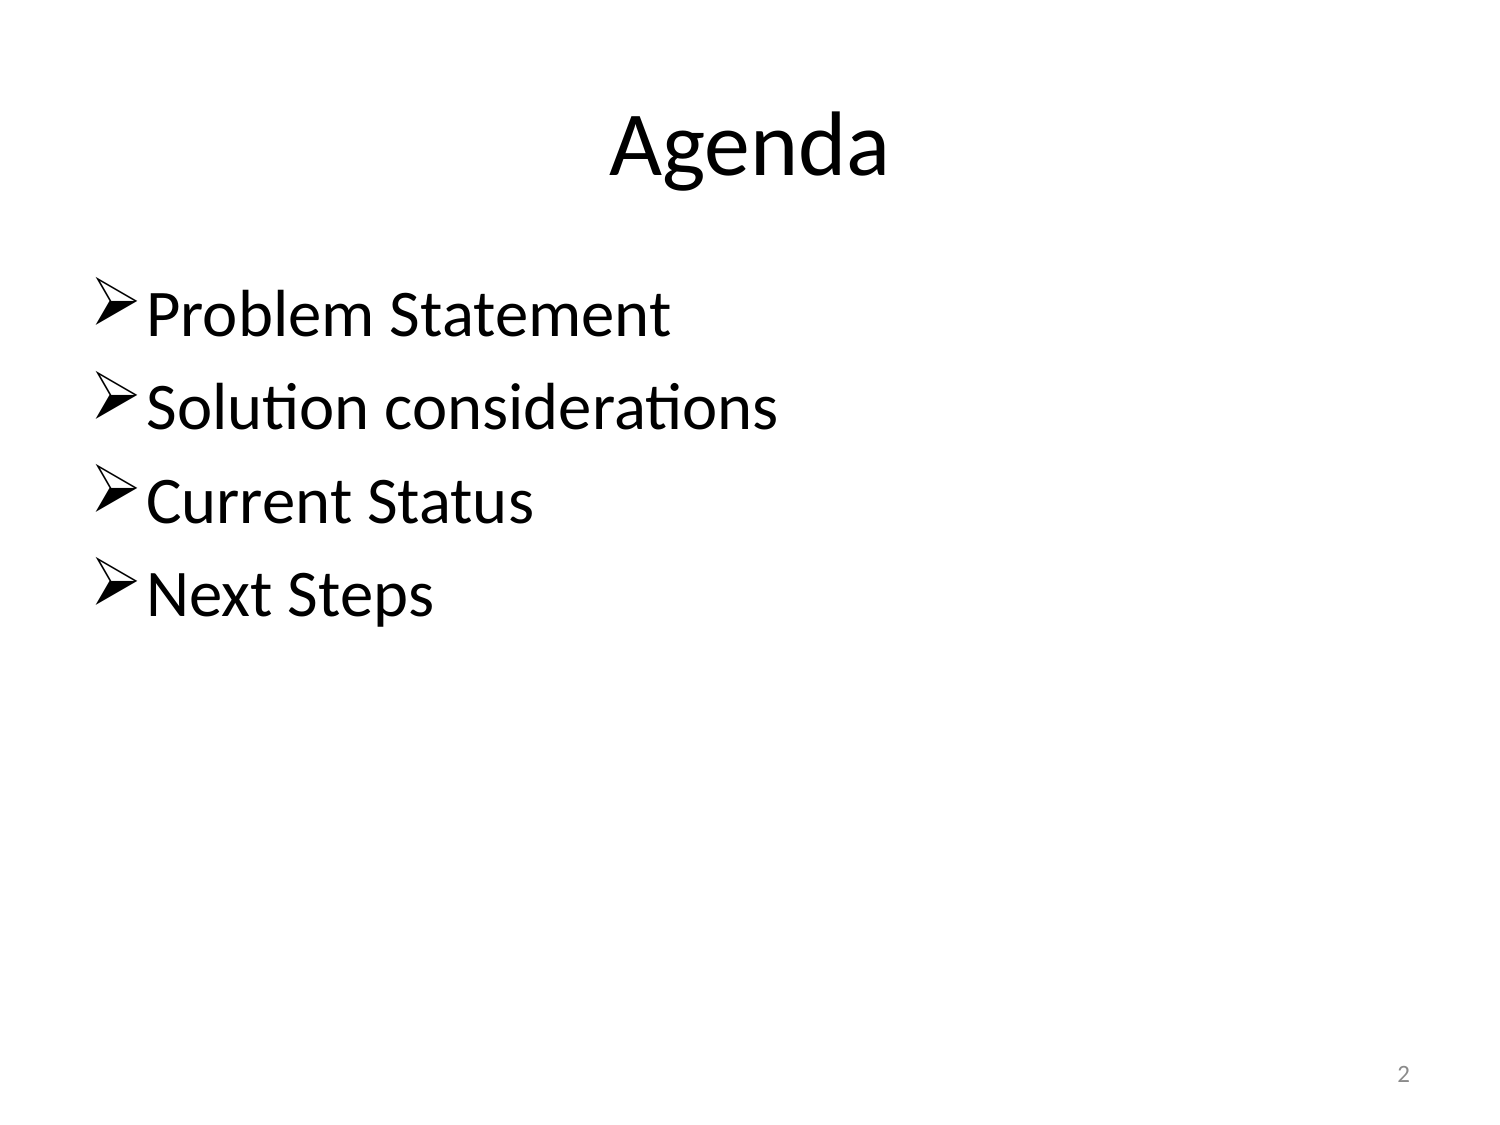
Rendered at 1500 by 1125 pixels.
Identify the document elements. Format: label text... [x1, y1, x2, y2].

slide_number 2 [1074, 1042, 1425, 1103]
list Problem Statement Solution considerations Current Status Next Steps [74, 262, 1426, 1006]
title Agenda [74, 44, 1426, 233]
